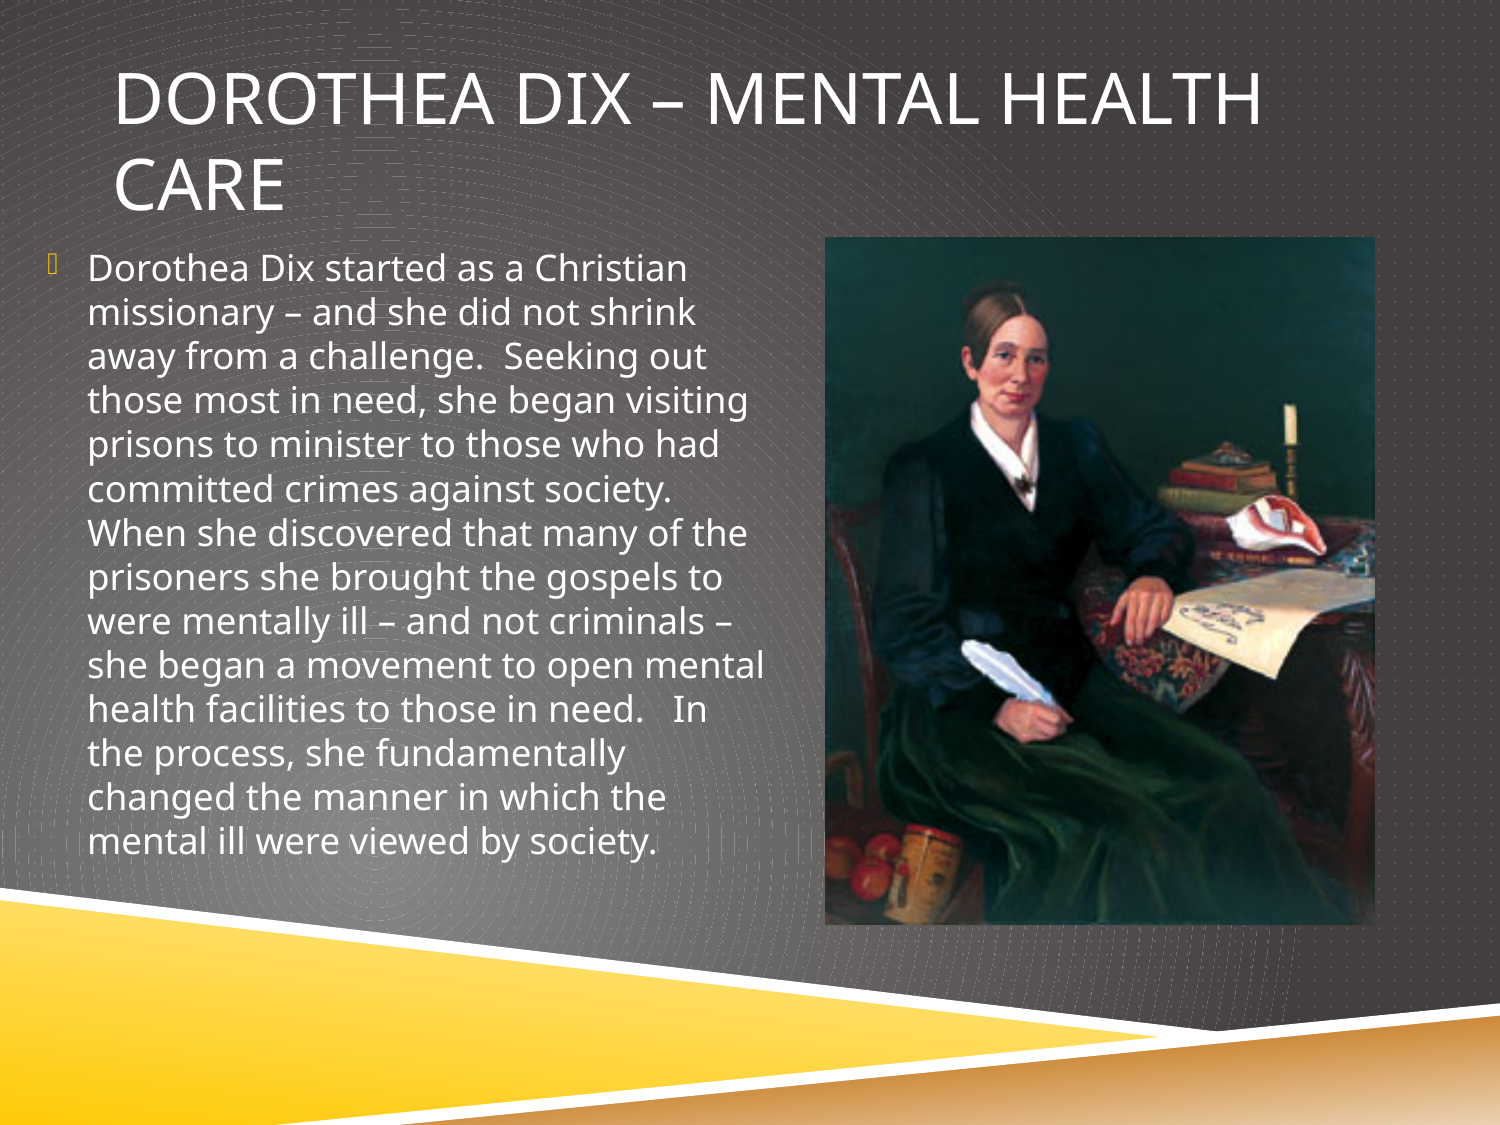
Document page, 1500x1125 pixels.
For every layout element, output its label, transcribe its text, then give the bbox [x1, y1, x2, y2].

title Dorothea Dix – Mental Health care [112, 45, 1388, 233]
list Dorothea Dix started as a Christian missionary – and she did not shrink away from a challenge. Seeking out those most in need, she began visiting prisons to minister to those who had committed crimes against society. When she discovered that many of the prisoners she brought the gospels to were mentally ill – and not criminals – she began a movement to open mental health facilities to those in need. In the process, she fundamentally changed the manner in which the mental ill were viewed by society. [37, 237, 775, 888]
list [824, 237, 1376, 926]
